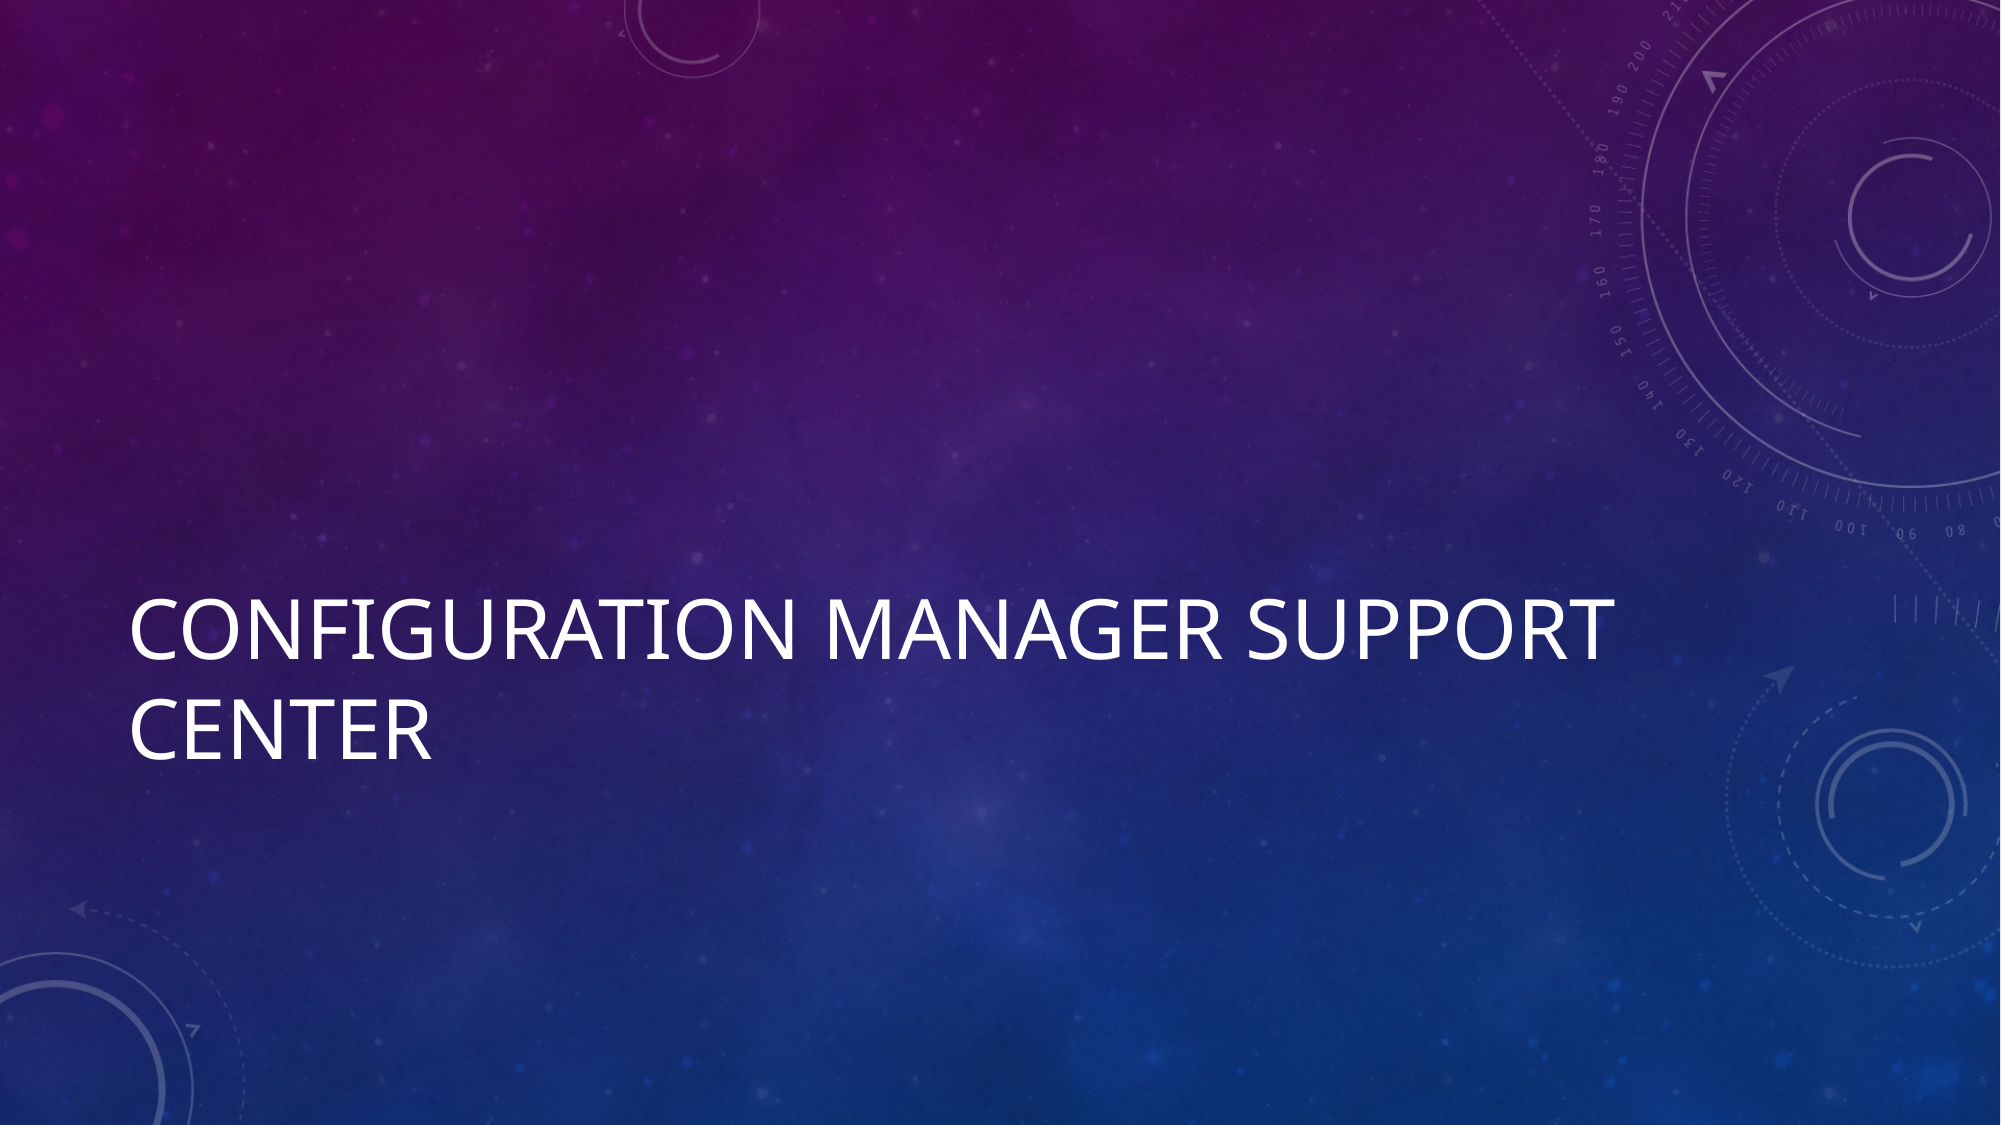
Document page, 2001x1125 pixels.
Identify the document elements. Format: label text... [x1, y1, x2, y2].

picture [0, 0, 2001, 1125]
title Configuration Manager Support Center [112, 542, 1775, 784]
